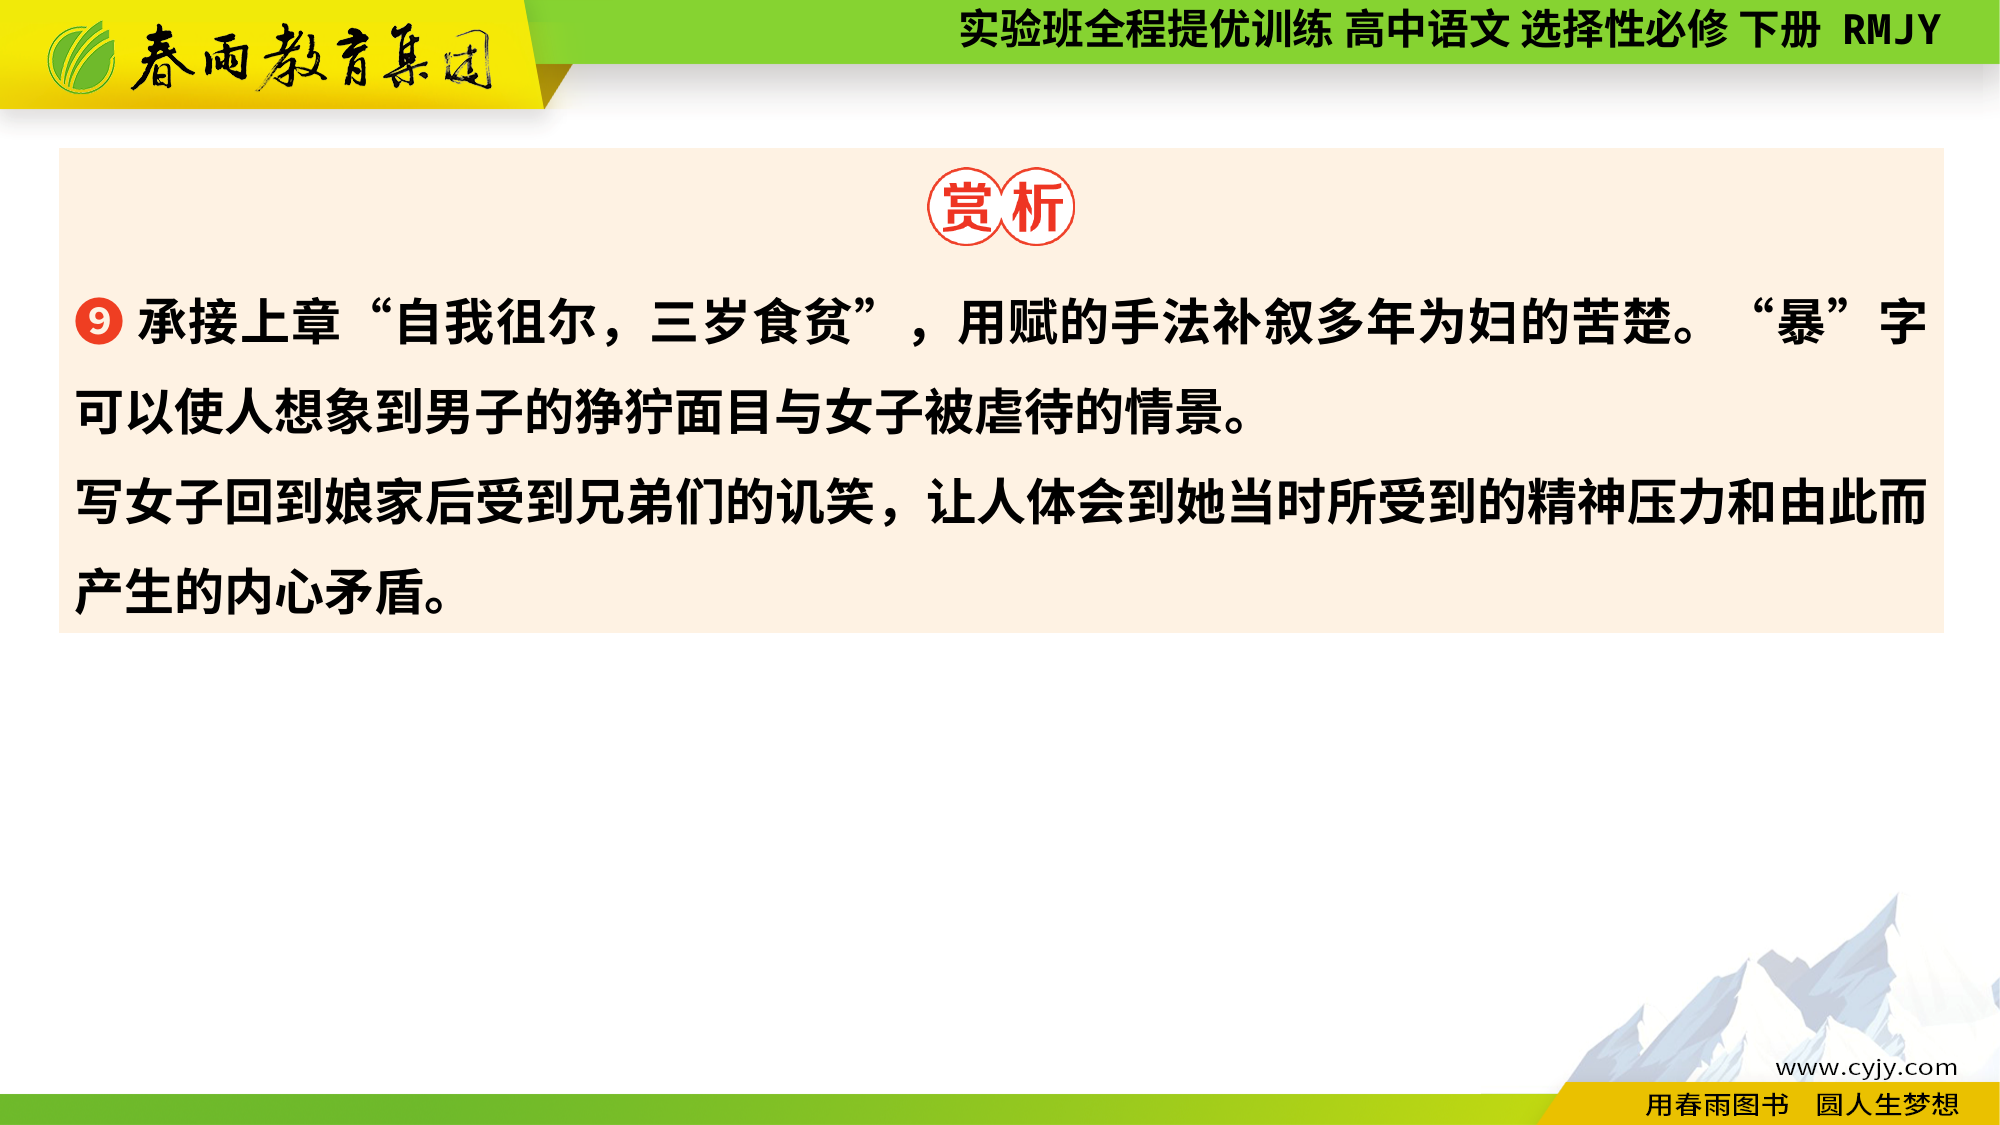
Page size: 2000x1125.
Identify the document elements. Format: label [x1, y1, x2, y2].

text_box [58, 148, 1944, 633]
picture [0, 0, 2000, 1125]
